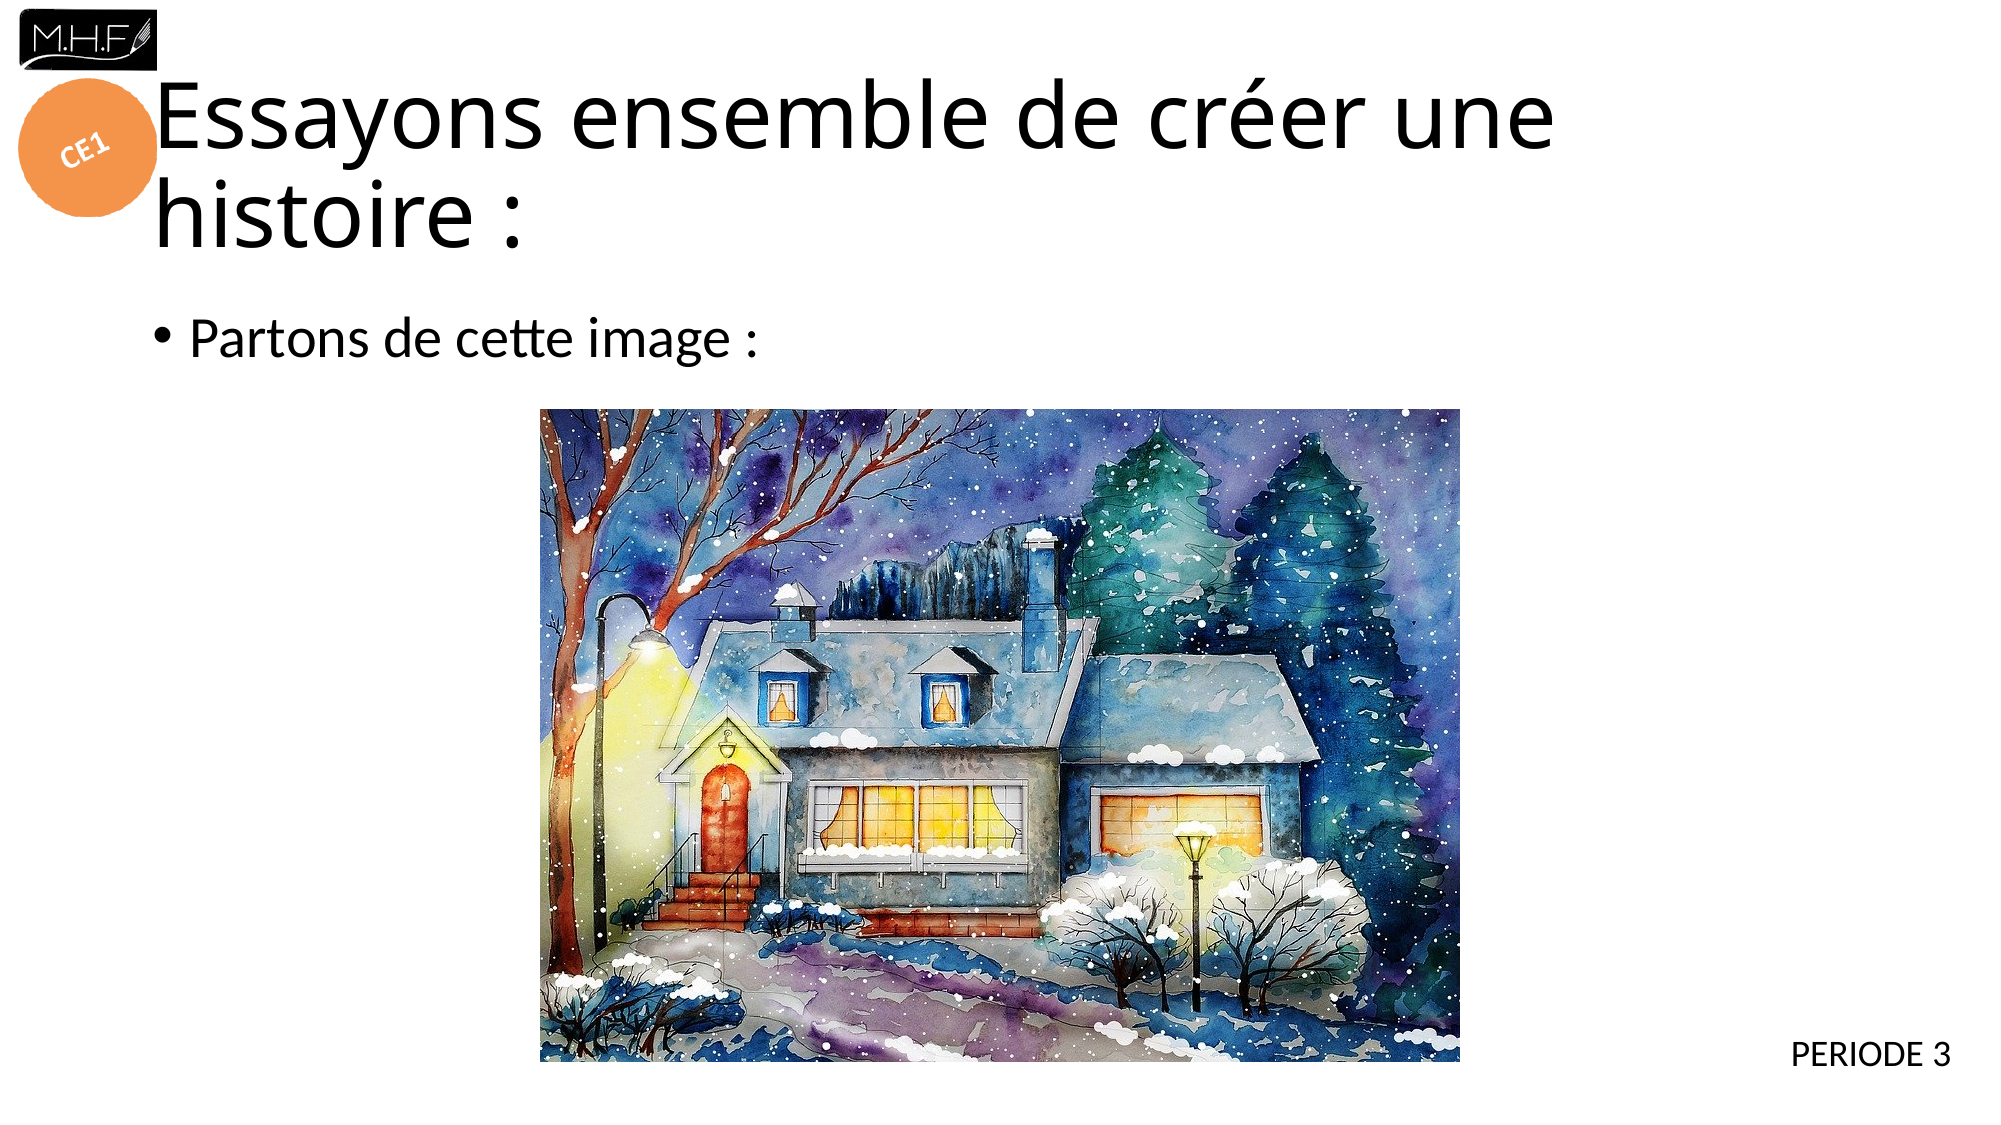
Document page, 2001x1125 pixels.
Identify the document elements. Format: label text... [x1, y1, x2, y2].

list Partons de cette image : [137, 299, 1863, 390]
picture [540, 409, 1460, 1062]
picture [16, 7, 157, 74]
title Essayons ensemble de créer une histoire : [137, 59, 1863, 278]
text_box PERIODE 3 [1362, 1021, 1967, 1082]
picture [18, 78, 157, 218]
